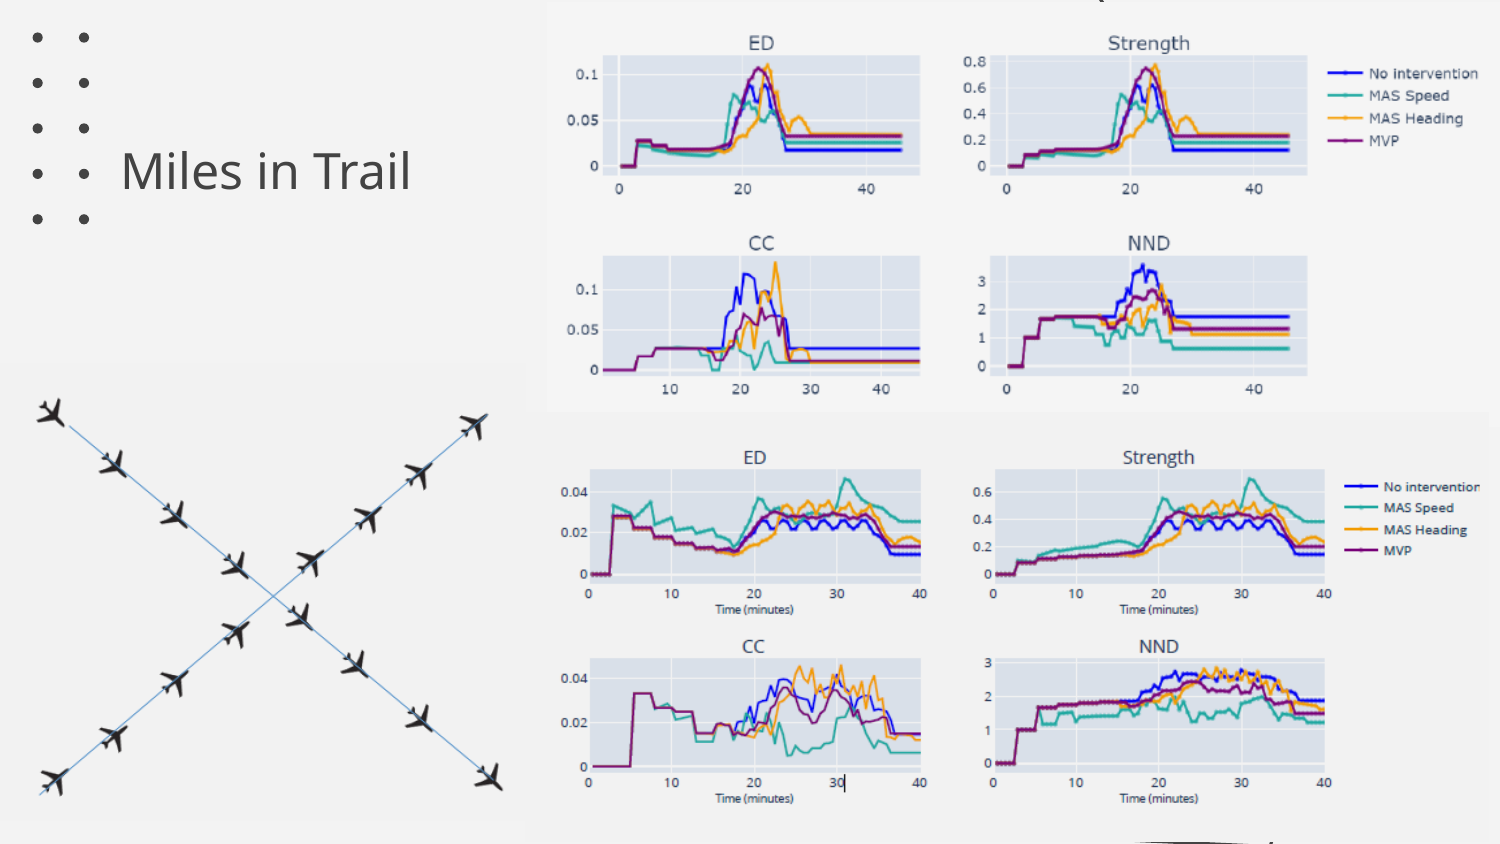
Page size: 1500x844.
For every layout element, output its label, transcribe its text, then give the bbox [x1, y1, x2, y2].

title Miles in Trail [105, 55, 542, 215]
picture [0, 1, 1500, 842]
